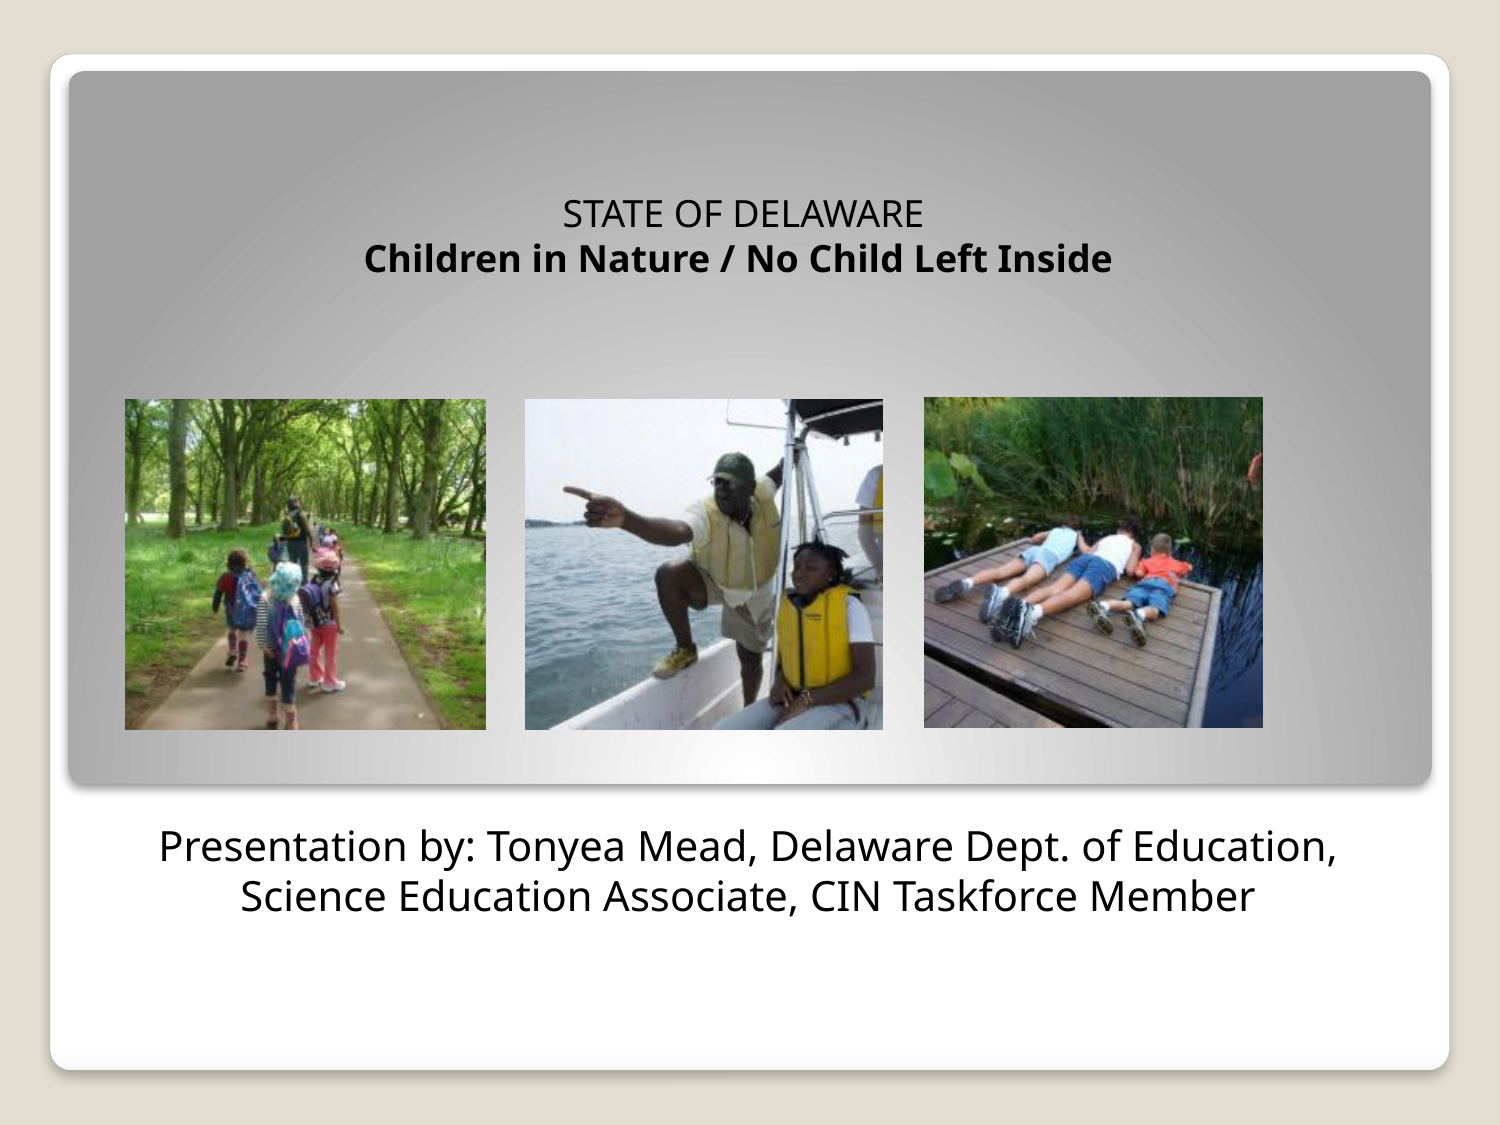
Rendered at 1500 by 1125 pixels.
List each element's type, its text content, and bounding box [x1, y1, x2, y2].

picture [124, 399, 487, 730]
title Presentation by: Tonyea Mead, Delaware Dept. of Education, Science Education Associate, CIN Taskforce Member [76, 808, 1420, 920]
text_box STATE OF DELAWARE Children in Nature / No Child Left Inside [174, 137, 1313, 288]
picture [924, 397, 1263, 728]
picture [524, 399, 884, 730]
